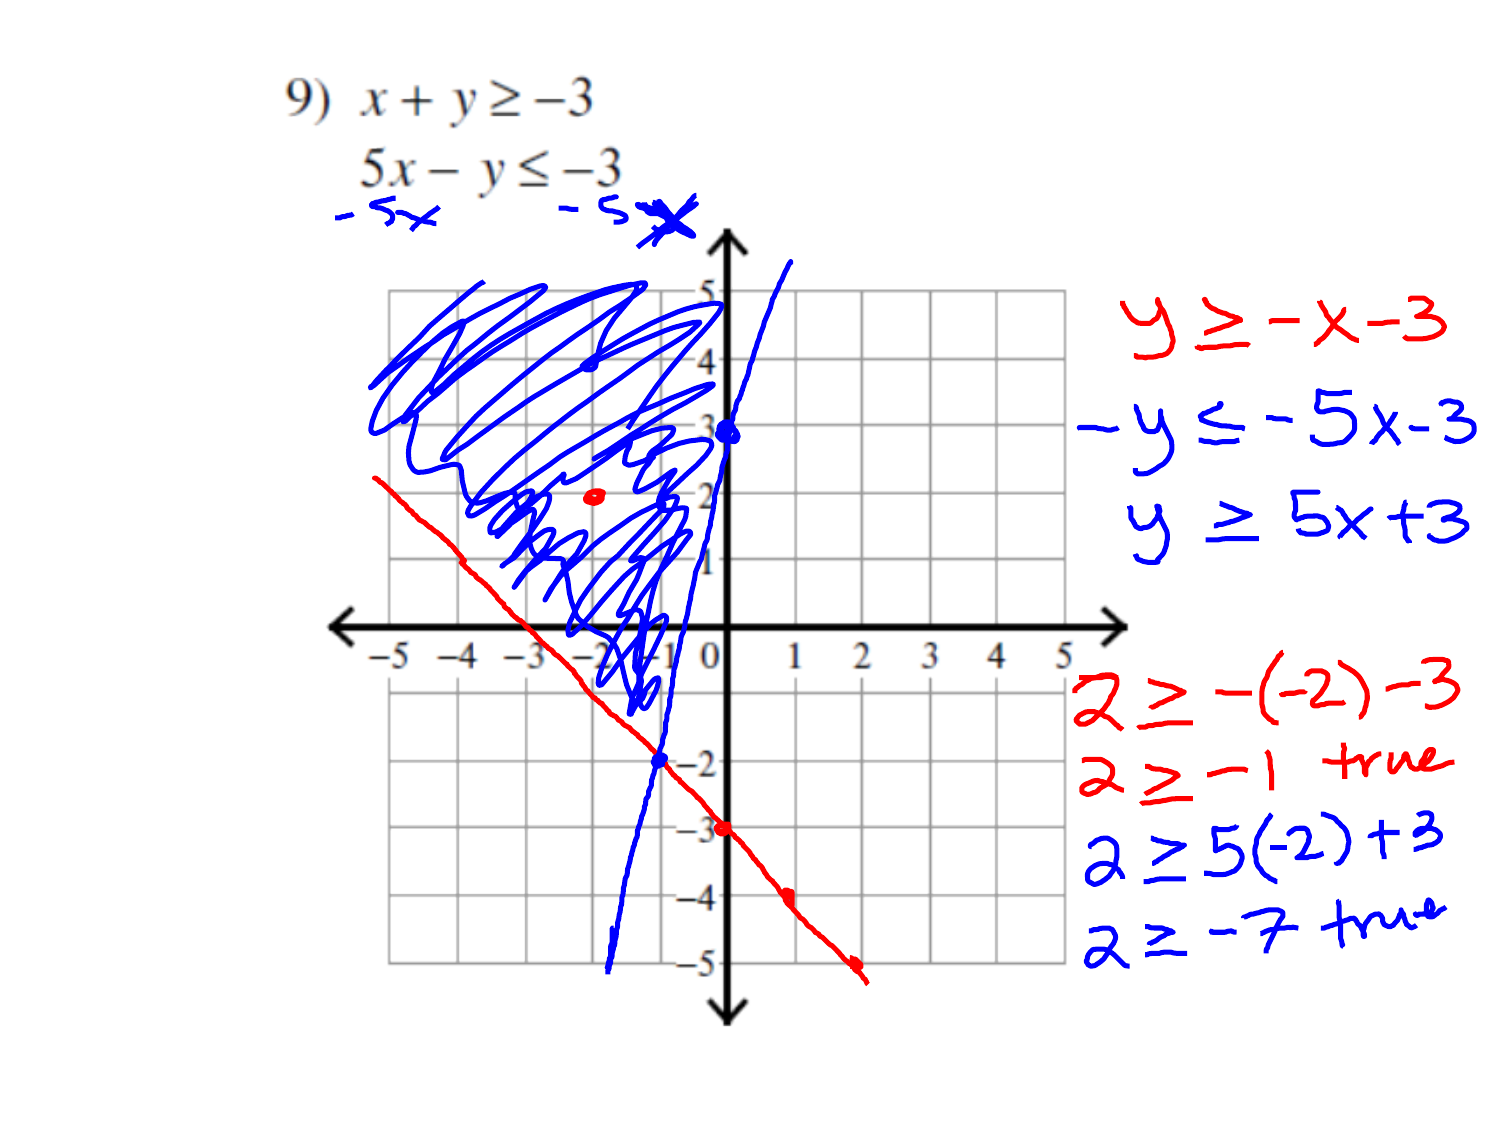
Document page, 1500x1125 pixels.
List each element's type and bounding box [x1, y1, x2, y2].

text_box [1451, 680, 1459, 701]
picture [274, 62, 1157, 1062]
text_box [1451, 400, 1475, 443]
text_box [370, 281, 1447, 967]
text_box [1451, 501, 1468, 540]
